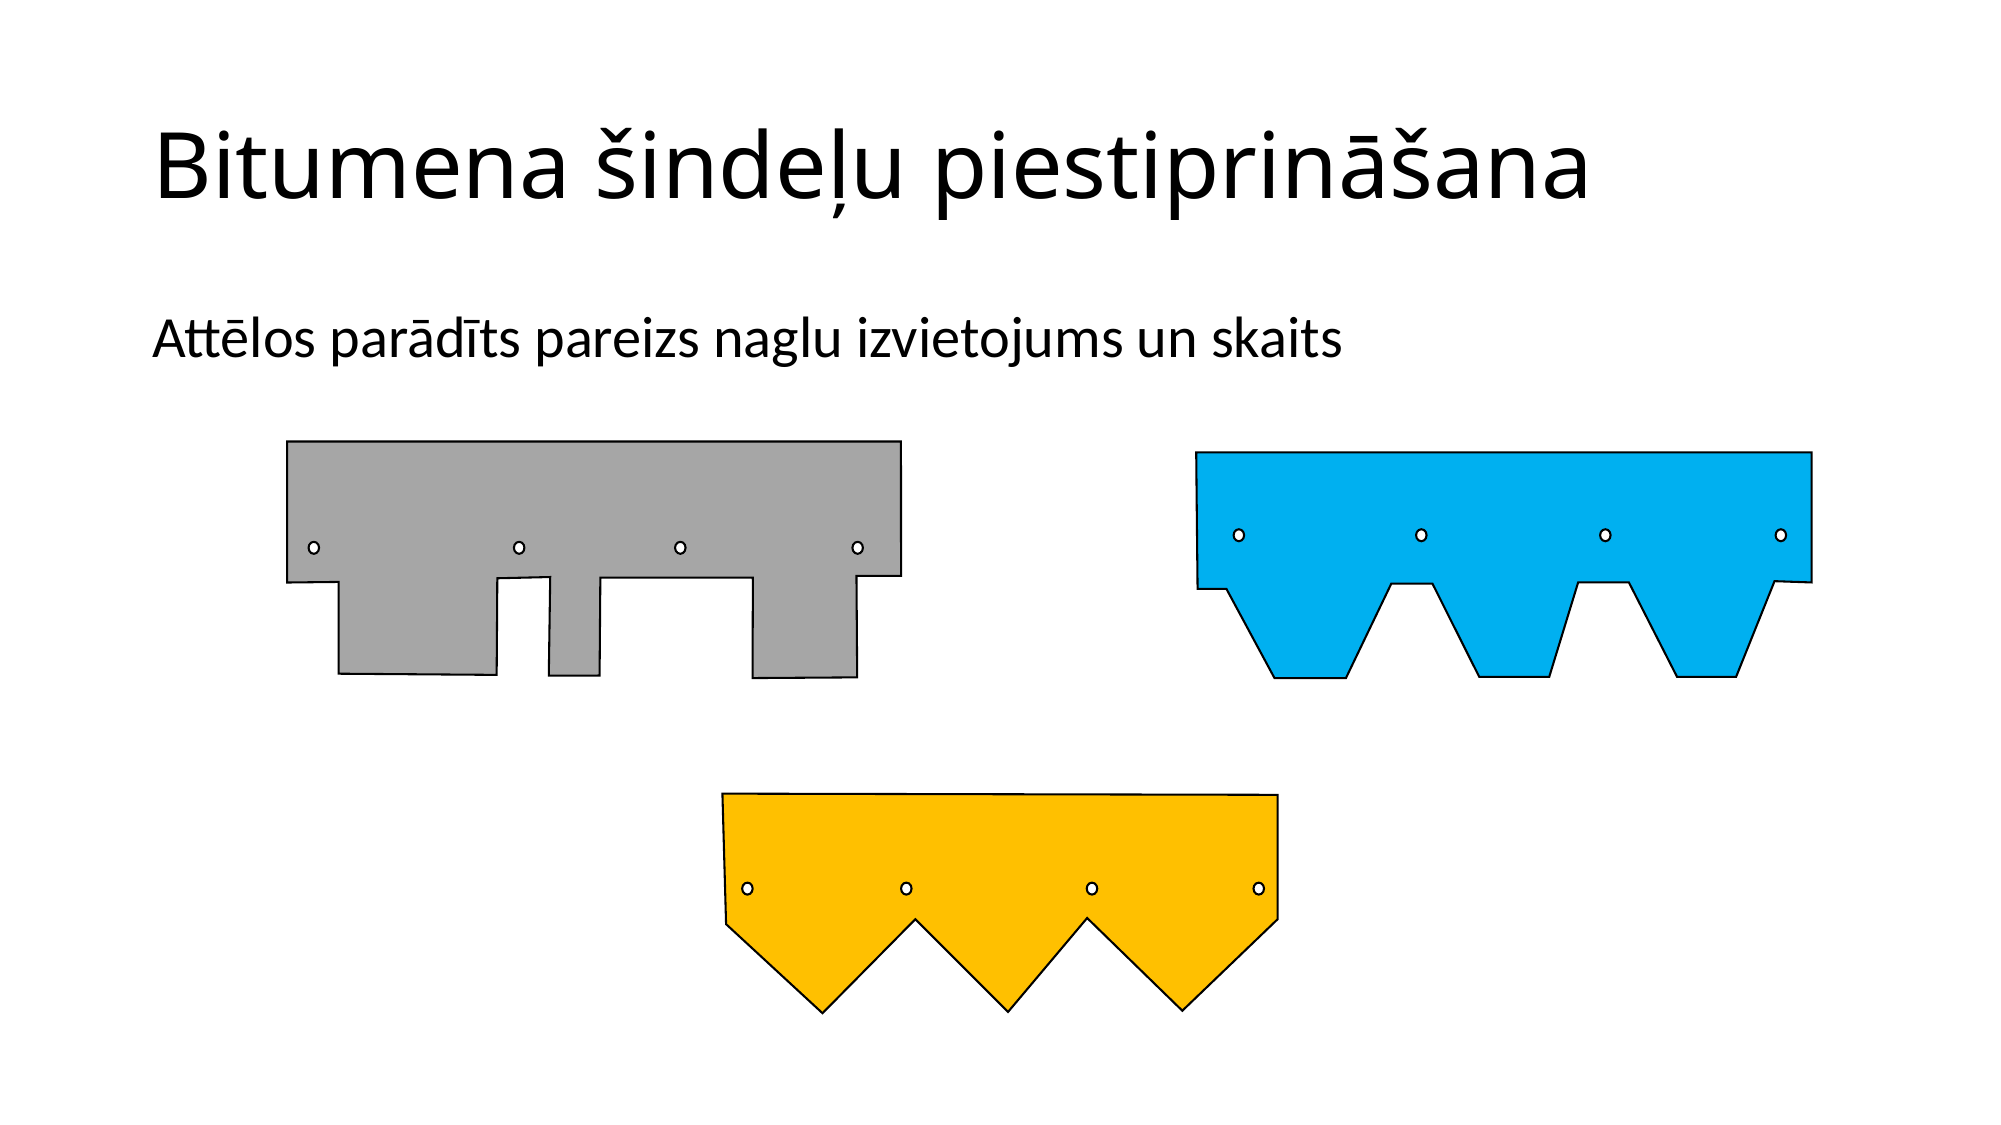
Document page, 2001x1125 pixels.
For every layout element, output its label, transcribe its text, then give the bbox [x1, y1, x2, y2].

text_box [287, 441, 902, 679]
title Bitumena šindeļu piestiprināšana [137, 59, 1863, 278]
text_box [1196, 452, 1812, 679]
list Attēlos parādīts pareizs naglu izvietojums un skaits [137, 299, 1863, 412]
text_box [722, 793, 1278, 1014]
